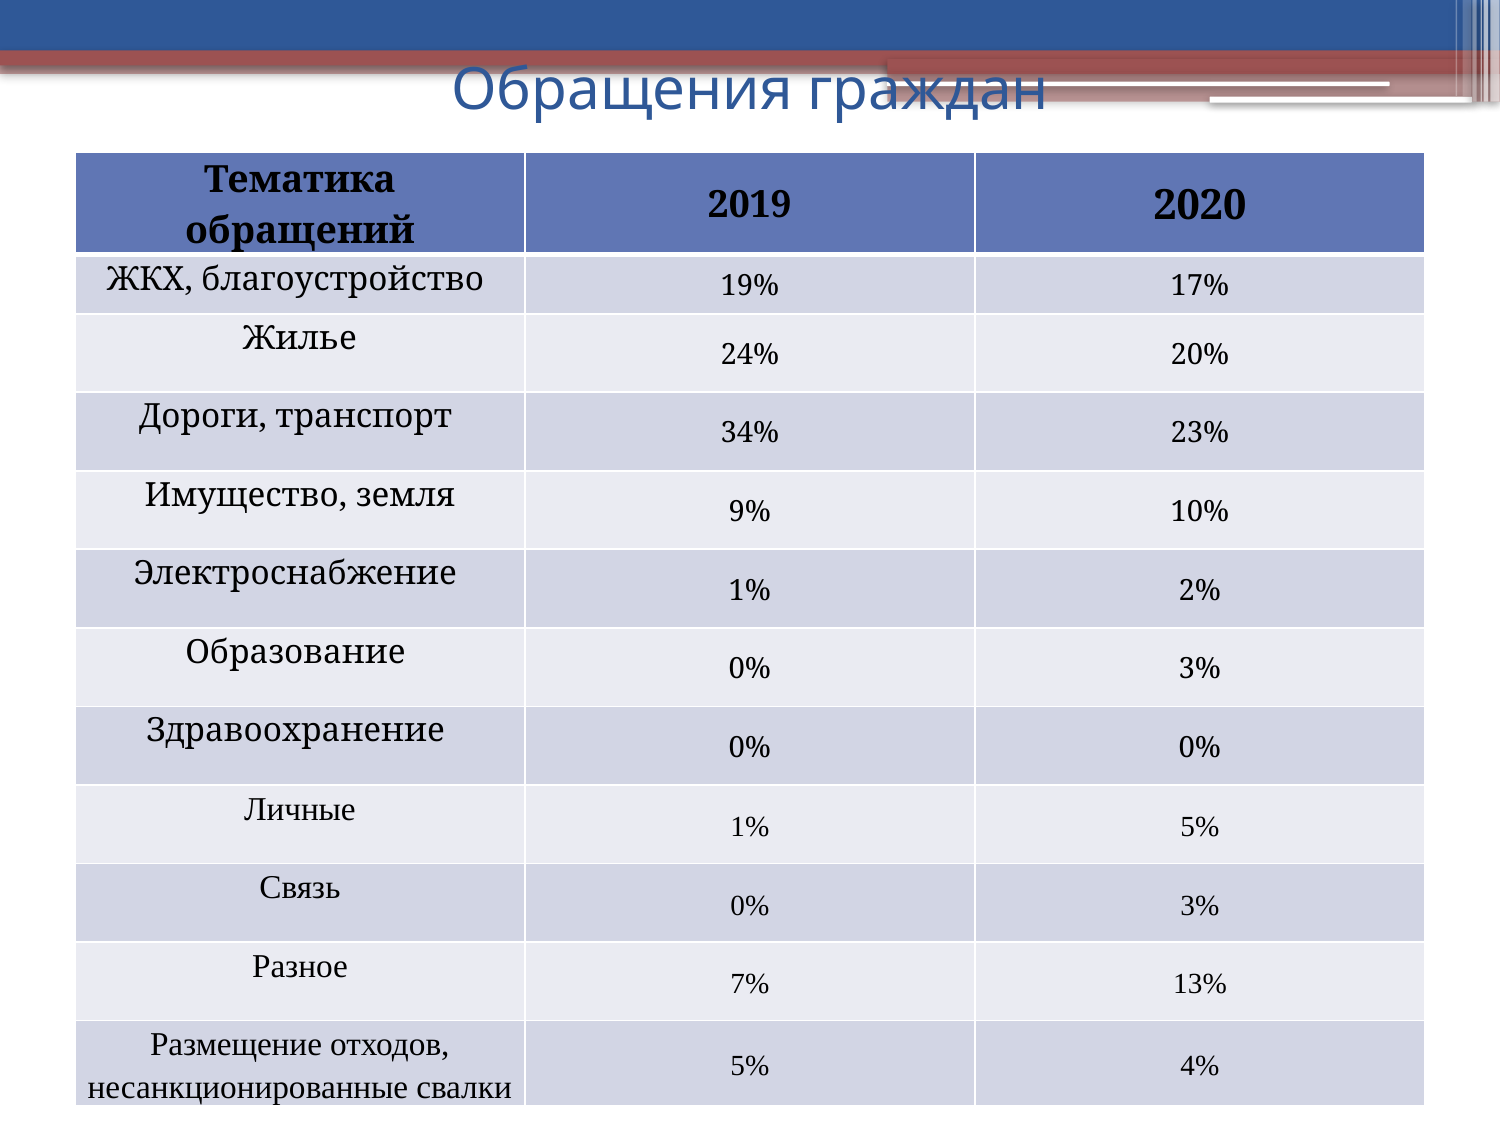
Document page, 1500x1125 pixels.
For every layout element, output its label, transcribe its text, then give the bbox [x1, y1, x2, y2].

table_cell 19% [526, 257, 974, 313]
table_cell 4% [976, 1021, 1424, 1105]
table_cell 10% [976, 472, 1424, 548]
table_cell 17% [976, 257, 1424, 313]
table_cell 1% [526, 786, 974, 863]
table_cell ЖКХ, благоустройство [76, 257, 524, 313]
table_cell 13% [976, 943, 1424, 1020]
table_cell 20% [976, 315, 1424, 391]
table_cell 0% [526, 864, 974, 941]
table_cell 9% [526, 472, 974, 548]
table_cell 7% [526, 943, 974, 1020]
table_cell 1% [526, 550, 974, 627]
table_cell 0% [976, 707, 1424, 784]
table_cell Жилье [76, 315, 524, 391]
title Обращения граждан [75, 43, 1425, 129]
table_cell Дороги, транспорт [76, 393, 524, 470]
table_cell 0% [526, 629, 974, 706]
table_cell 23% [976, 393, 1424, 470]
table_cell 5% [976, 786, 1424, 863]
table_header Тематика обращений [76, 153, 524, 252]
table_cell Разное [76, 943, 524, 1020]
table_cell Здравоохранение [76, 707, 524, 784]
table_cell 3% [976, 629, 1424, 706]
table_cell 24% [526, 315, 974, 391]
table_cell Личные [76, 786, 524, 863]
table_cell 2% [976, 550, 1424, 627]
table_cell 34% [526, 393, 974, 470]
table_header 2020 [976, 153, 1424, 252]
table_cell Размещение отходов, несанкционированные свалки [76, 1021, 524, 1105]
table_header 2019 [526, 153, 974, 252]
table_cell 3% [976, 864, 1424, 941]
table_cell 5% [526, 1021, 974, 1105]
table_cell Образование [76, 629, 524, 706]
table_cell Связь [76, 864, 524, 941]
table_cell Электроснабжение [76, 550, 524, 627]
table_cell Имущество, земля [76, 472, 524, 548]
table_cell 0% [526, 707, 974, 784]
